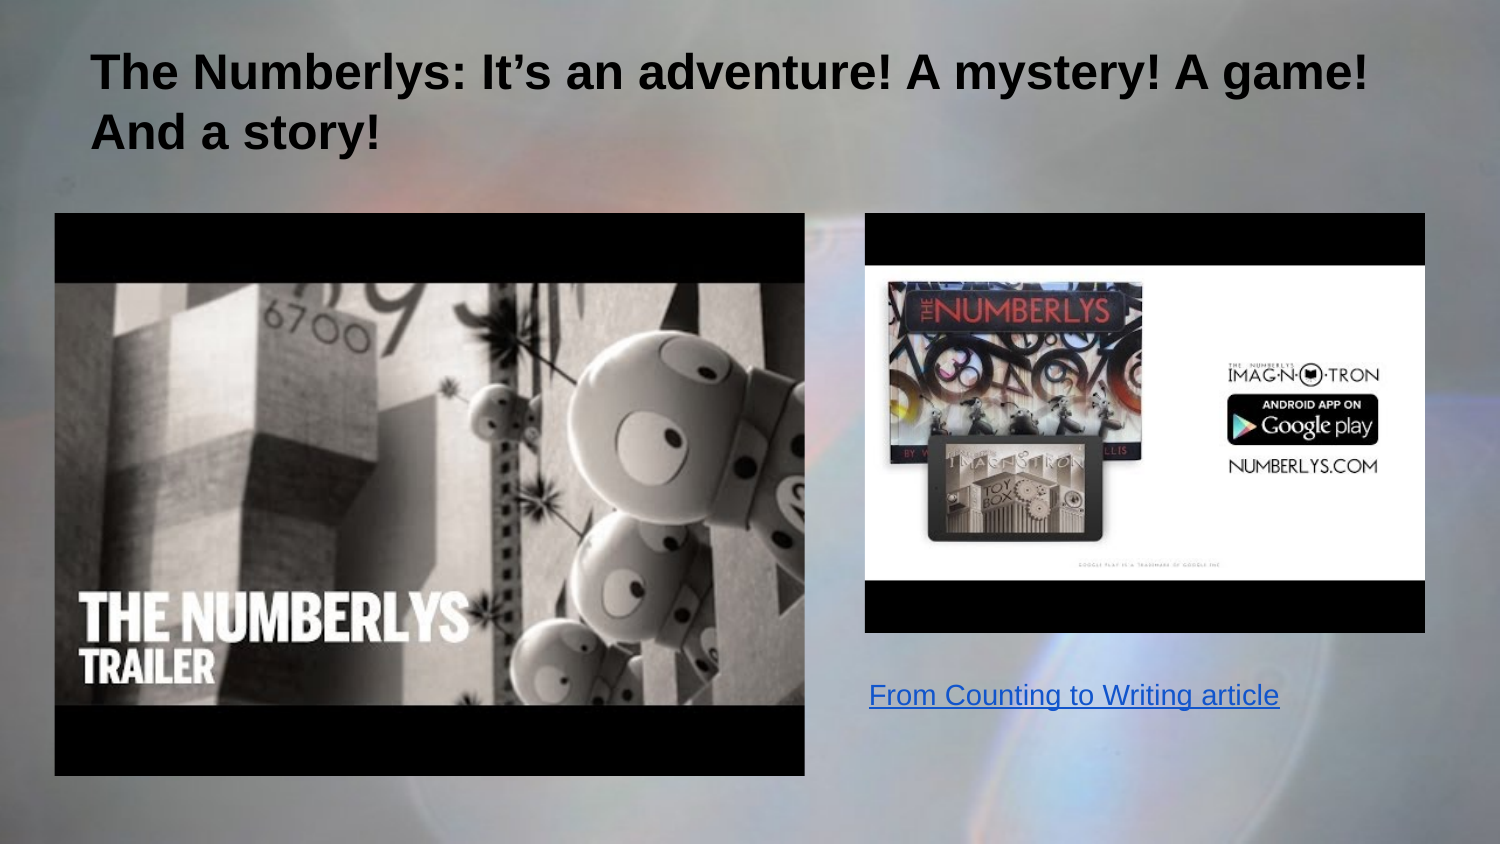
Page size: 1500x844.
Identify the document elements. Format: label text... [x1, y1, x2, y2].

text_box [54, 213, 805, 776]
title The Numberlys: It’s an adventure! A mystery! A game! And a story! [75, 33, 1425, 175]
text_box From Counting to Writing article [853, 661, 1434, 803]
text_box [864, 213, 1425, 634]
picture [0, 0, 1500, 844]
